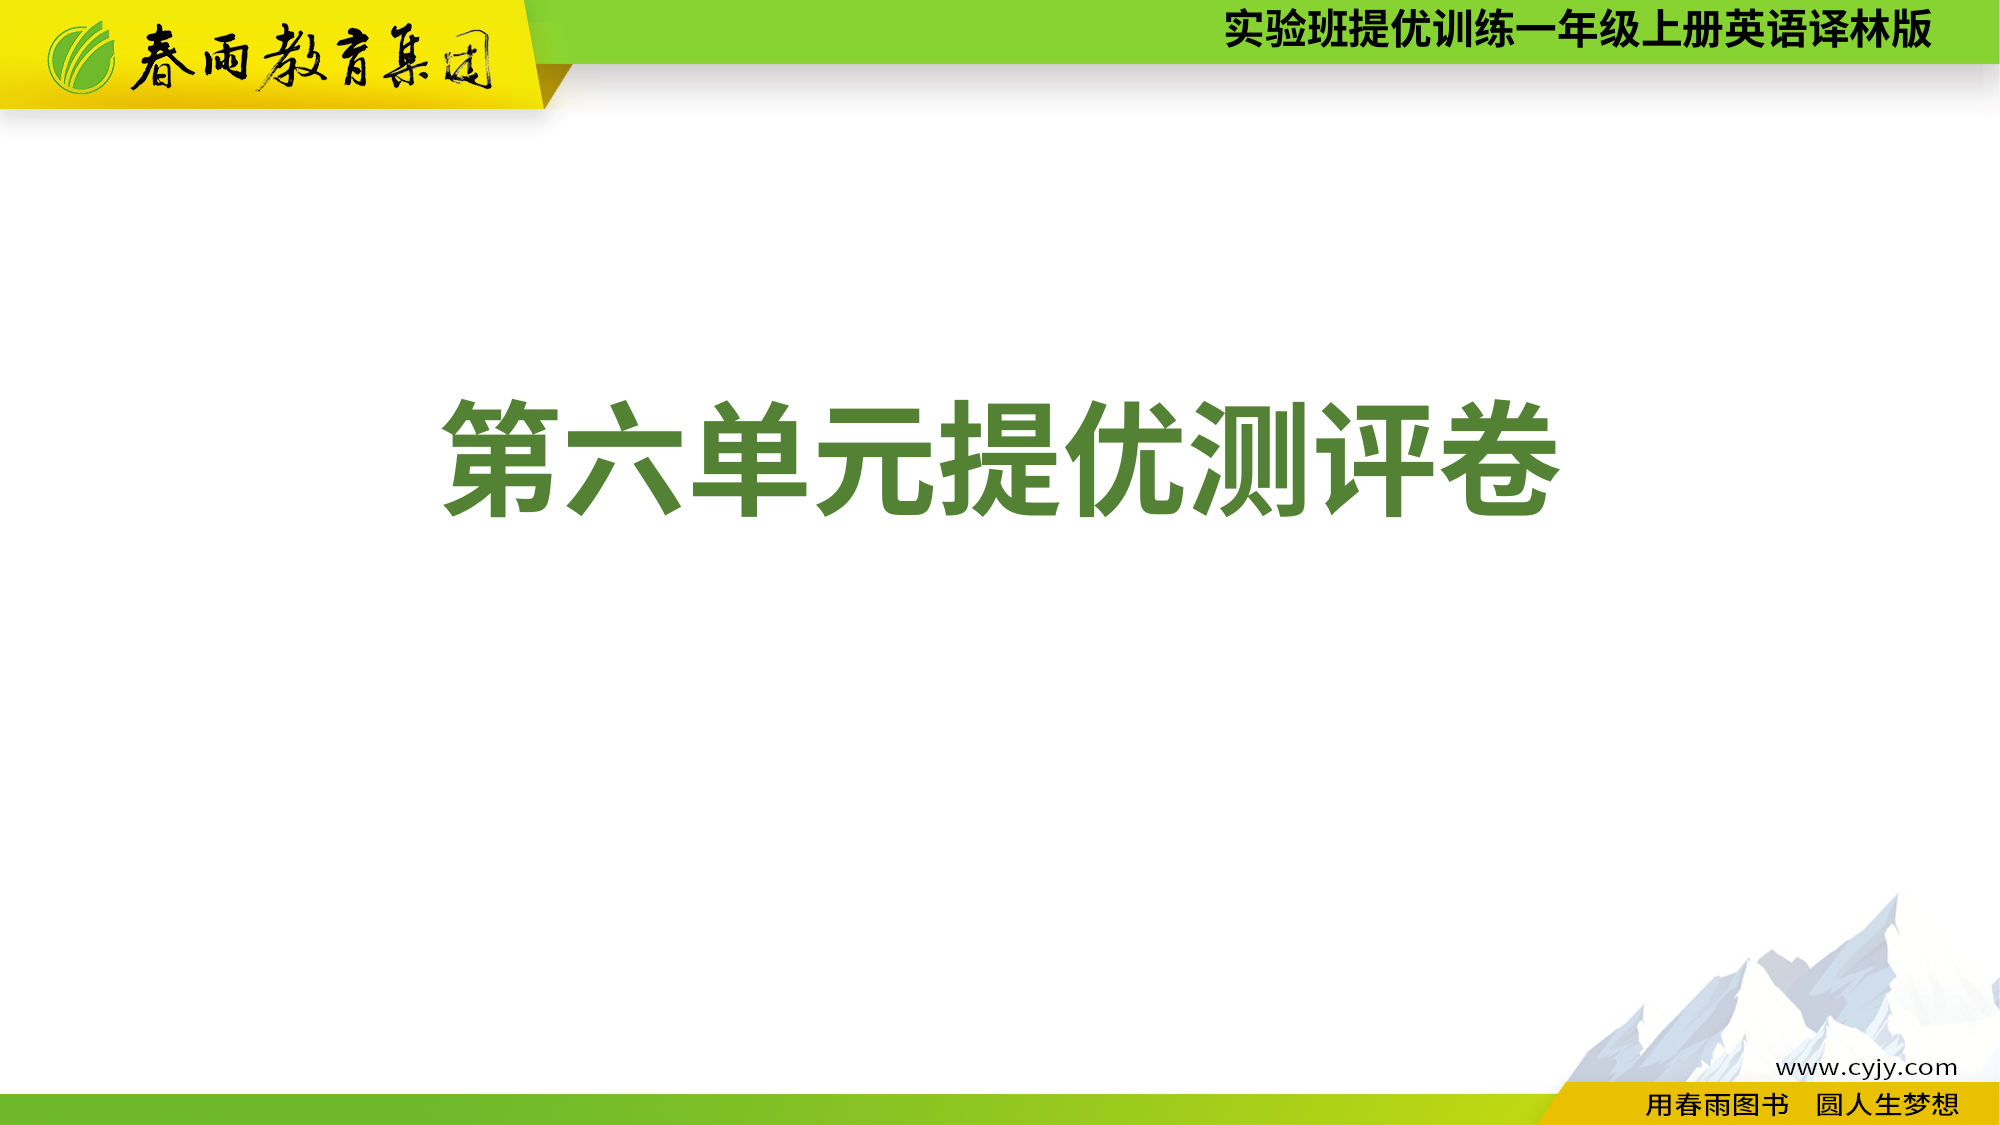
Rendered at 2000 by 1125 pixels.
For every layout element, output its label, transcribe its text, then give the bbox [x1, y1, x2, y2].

picture [0, 539, 2000, 1125]
picture [0, 0, 2000, 298]
text_box 第六单元提优测评卷 [0, 298, 2000, 539]
